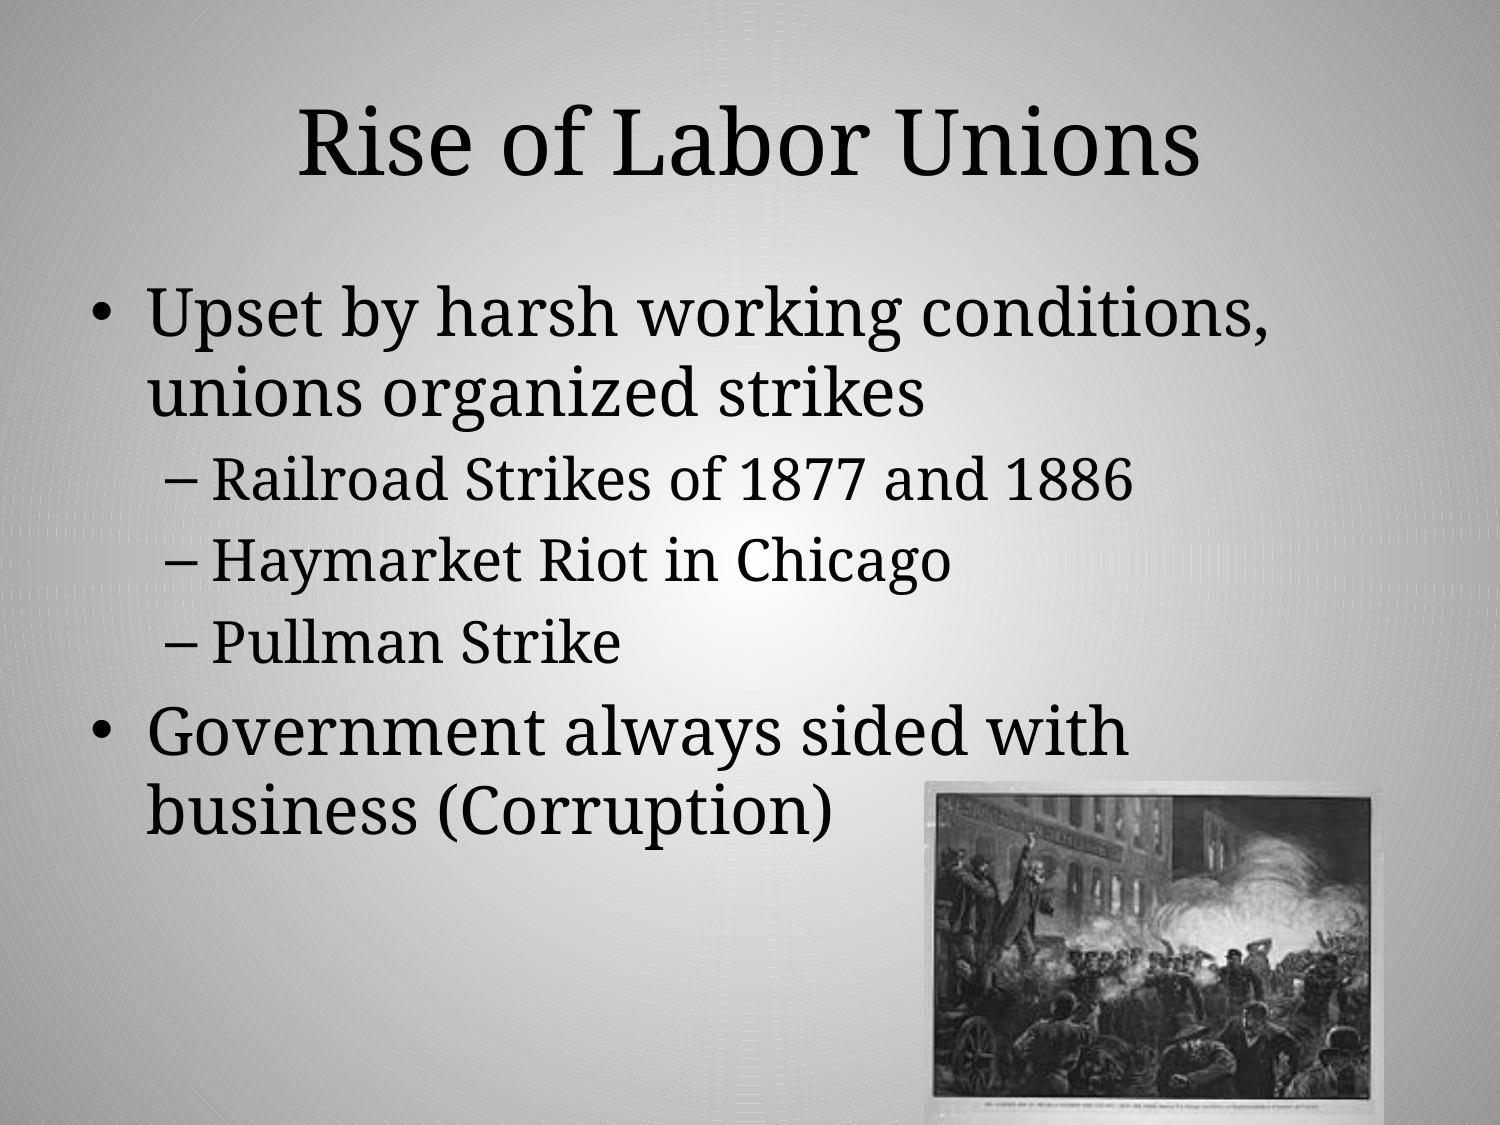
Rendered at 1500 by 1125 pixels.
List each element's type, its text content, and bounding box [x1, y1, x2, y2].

picture [924, 780, 1384, 1125]
title Rise of Labor Unions [75, 45, 1425, 233]
list Upset by harsh working conditions, unions organized strikes Railroad Strikes of 1877 and 1886 Haymarket Riot in Chicago Pullman Strike Government always sided with business (Corruption) [75, 262, 1425, 1005]
